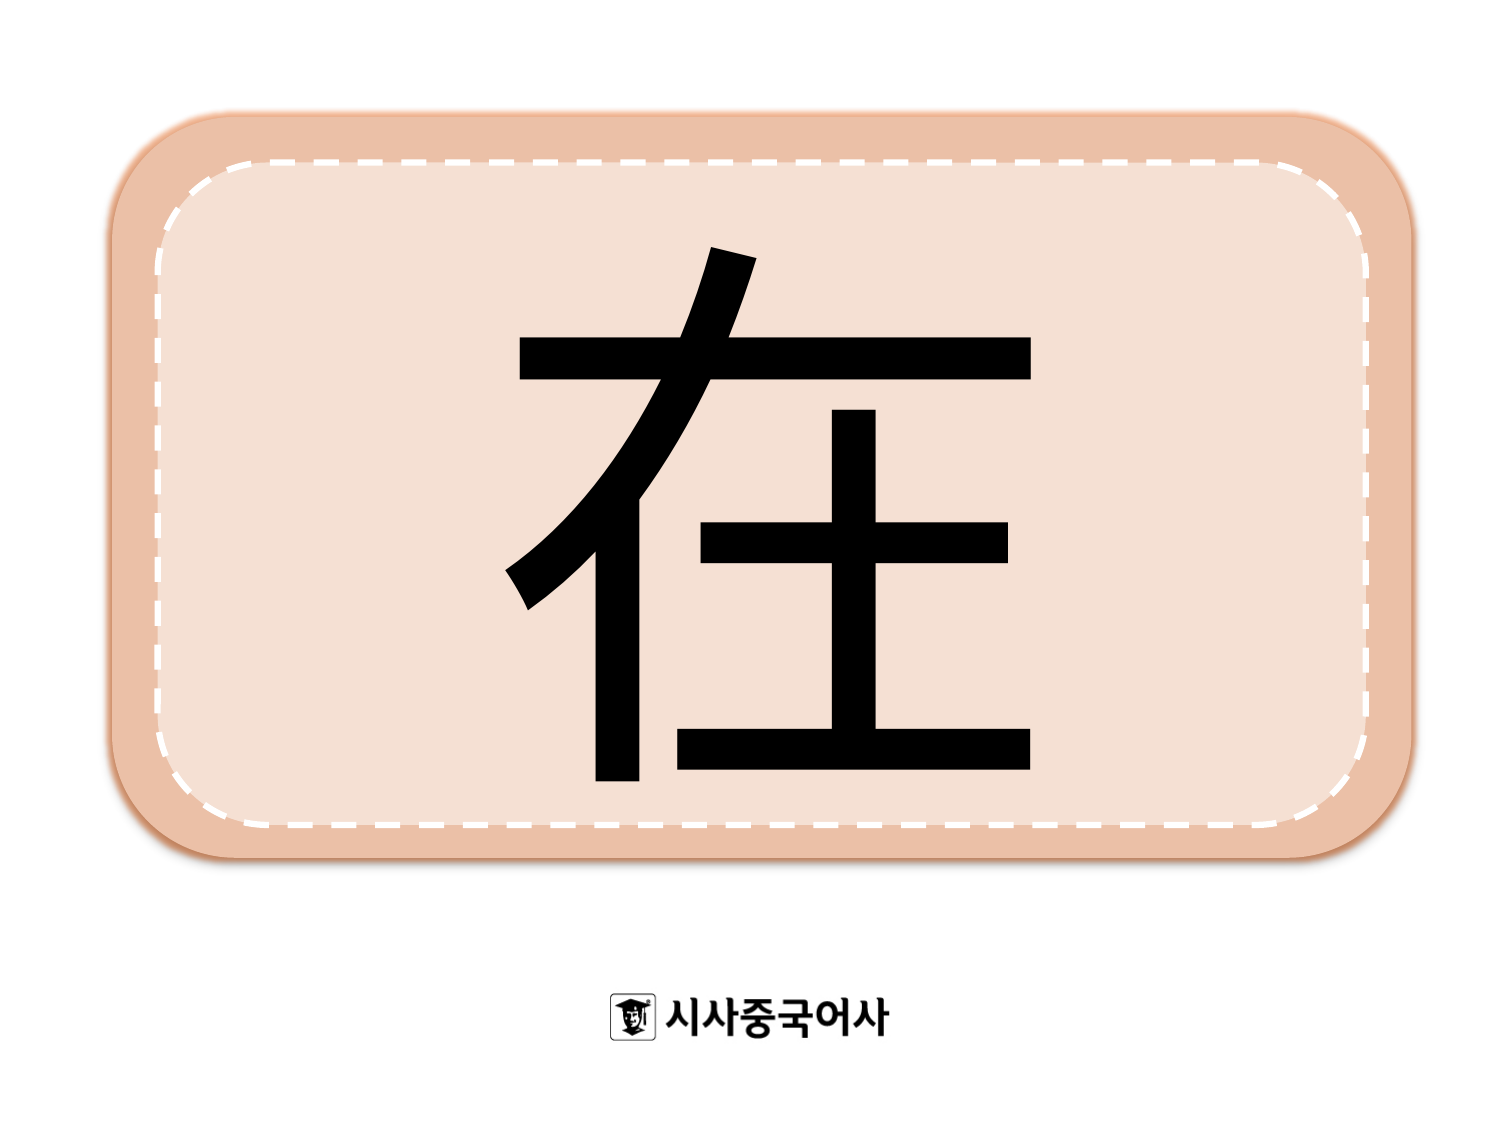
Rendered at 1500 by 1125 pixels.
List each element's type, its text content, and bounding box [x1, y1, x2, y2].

picture [602, 987, 898, 1047]
text_box 在 [171, 172, 1380, 836]
